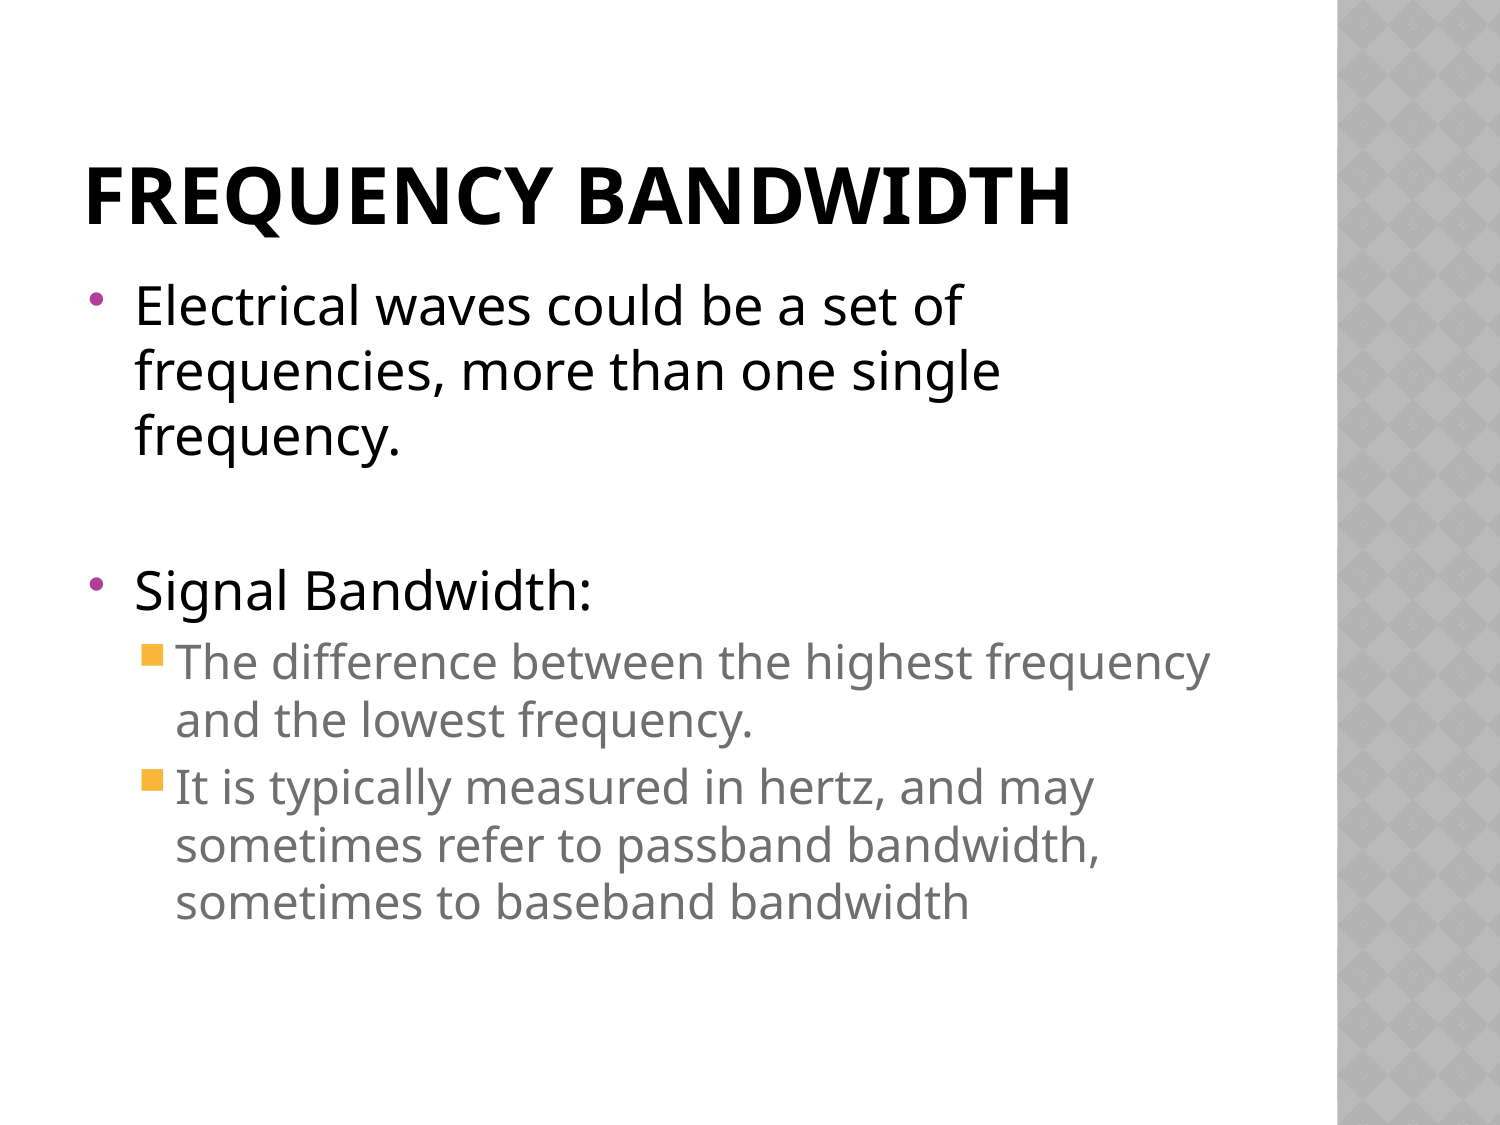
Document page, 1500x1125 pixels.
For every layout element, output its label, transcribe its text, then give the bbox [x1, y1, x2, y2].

list Electrical waves could be a set of frequencies, more than one single frequency. Signal Bandwidth: The difference between the highest frequency and the lowest frequency. It is typically measured in hertz, and may sometimes refer to passband bandwidth, sometimes to baseband bandwidth [75, 264, 1263, 1059]
title Frequency bandwidth [75, 52, 1263, 240]
